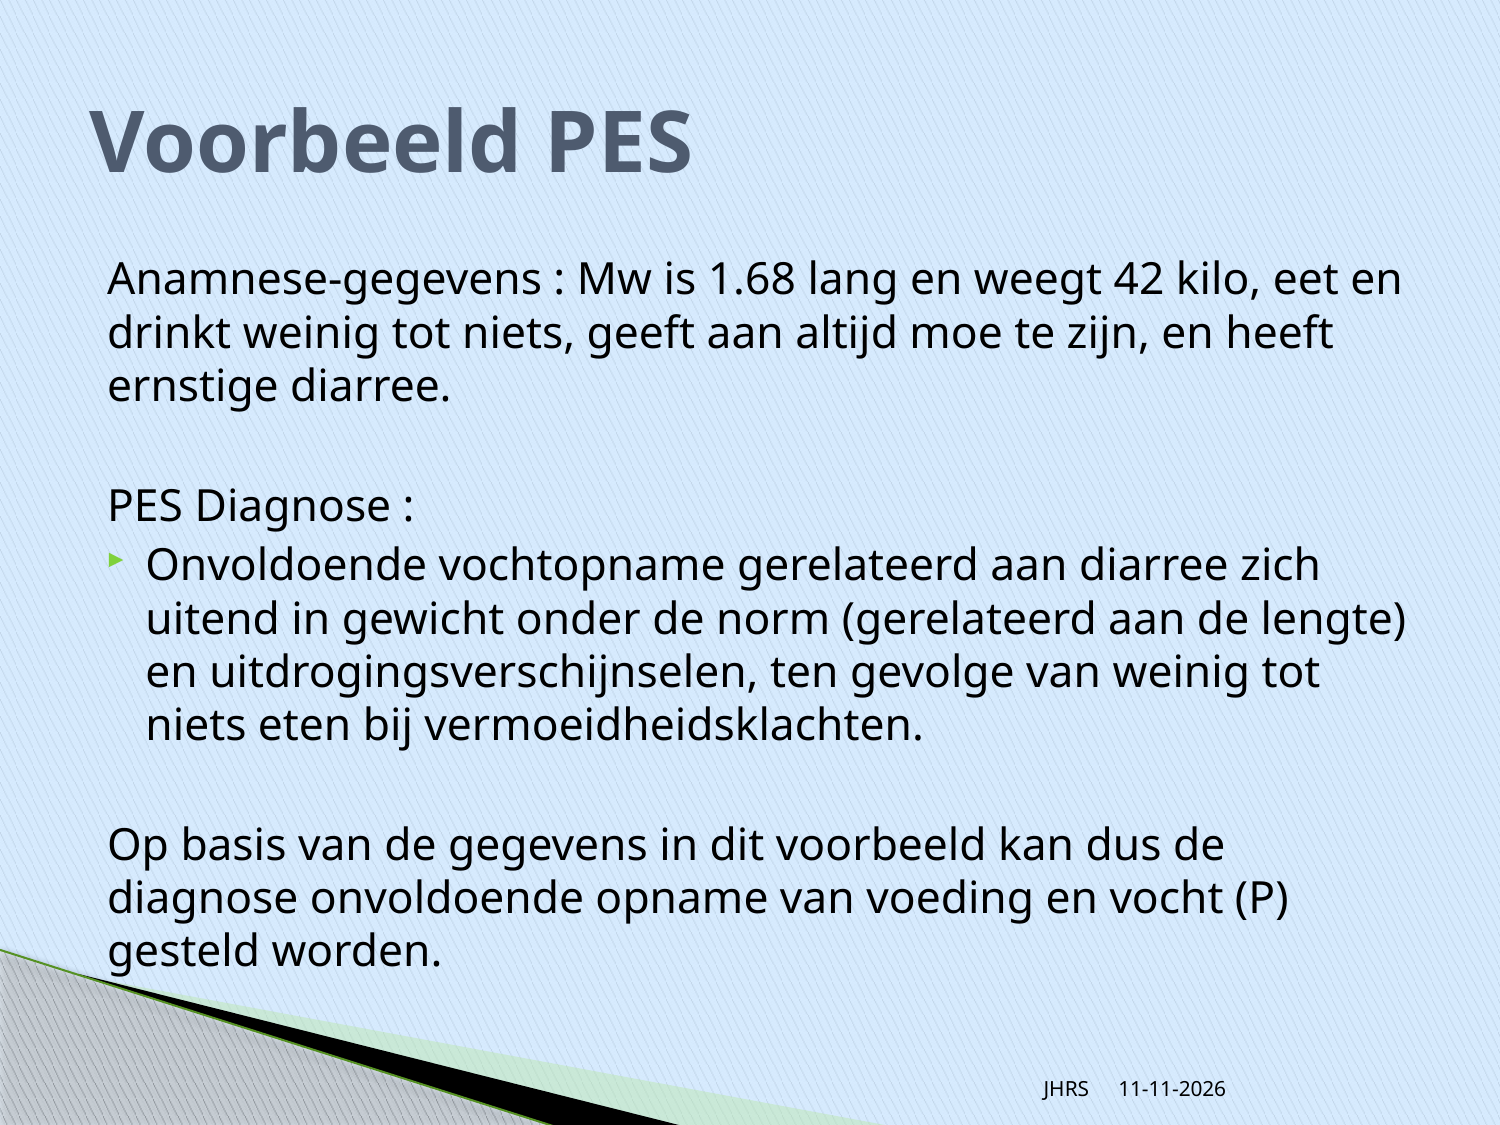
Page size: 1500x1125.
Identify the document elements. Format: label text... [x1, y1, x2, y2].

footer JHRS [718, 1051, 1105, 1112]
title Voorbeeld PES [75, 45, 1425, 233]
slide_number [1105, 1051, 1419, 1112]
list Anamnese-gegevens : Mw is 1.68 lang en weegt 42 kilo, eet en drinkt weinig tot niets, geeft aan altijd moe te zijn, en heeft ernstige diarree. PES Diagnose : Onvoldoende vochtopname gerelateerd aan diarree zich uitend in gewicht onder de norm (gerelateerd aan de lengte) en uitdrogingsverschijnselen, ten gevolge van weinig tot niets eten bij vermoeidheidsklachten. Op basis van de gegevens in dit voorbeeld kan dus de diagnose onvoldoende opname van voeding en vocht (P) gesteld worden. [75, 243, 1425, 986]
